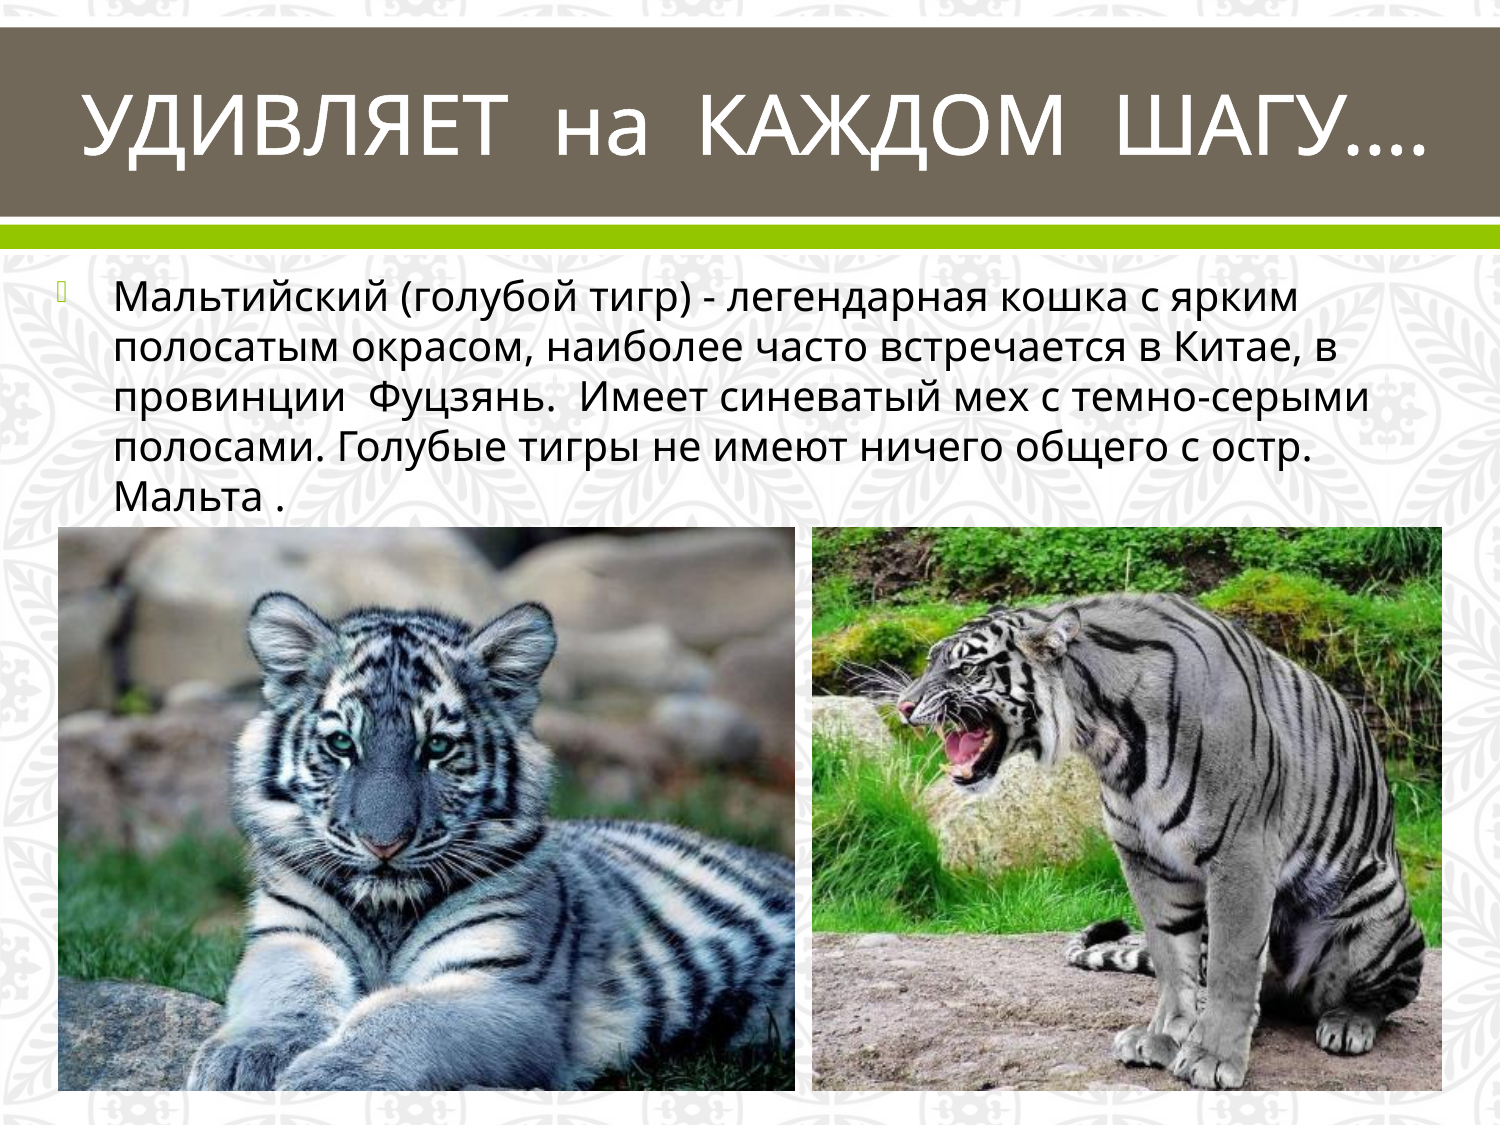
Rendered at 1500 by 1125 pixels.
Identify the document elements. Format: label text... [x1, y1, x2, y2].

picture [812, 526, 1442, 1092]
title УДИВЛЯЕТ на КАЖДОМ ШАГУ…. [29, 29, 1483, 213]
list Мальтийский (голубой тигр) - легендарная кошка с ярким полосатым окрасом, наиболее часто встречается в Китае, в провинции Фуцзянь. Имеет синеватый мех с темно-серыми полосами. Голубые тигры не имеют ничего общего с остр. Мальта . [41, 262, 1459, 492]
picture [58, 526, 796, 1092]
